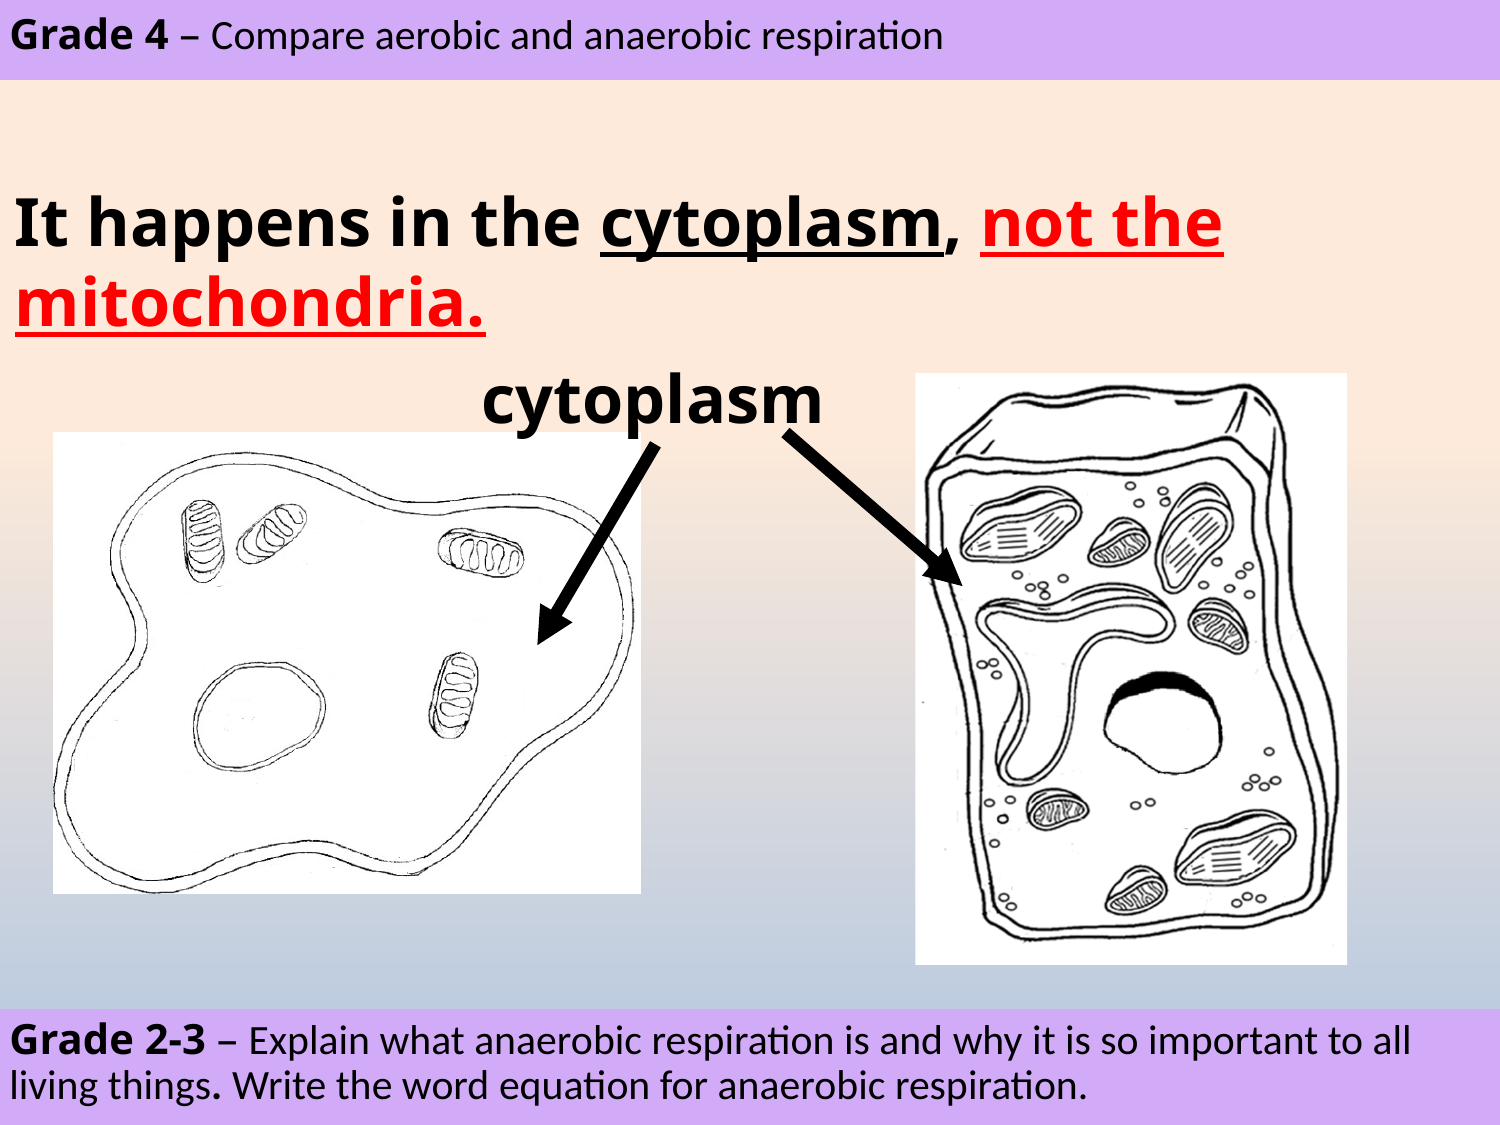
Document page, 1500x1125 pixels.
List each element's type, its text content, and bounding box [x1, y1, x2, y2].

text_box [537, 444, 656, 646]
text_box Grade 2-3 – Explain what anaerobic respiration is and why it is so important to all living things. Write the word equation for anaerobic respiration. [0, 1011, 1495, 1125]
picture [52, 432, 641, 894]
text_box [0, 148, 1500, 1066]
picture [835, 452, 1427, 885]
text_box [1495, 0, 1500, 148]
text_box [785, 432, 963, 587]
text_box Grade 4 – Compare aerobic and anaerobic respiration [0, 0, 1495, 175]
